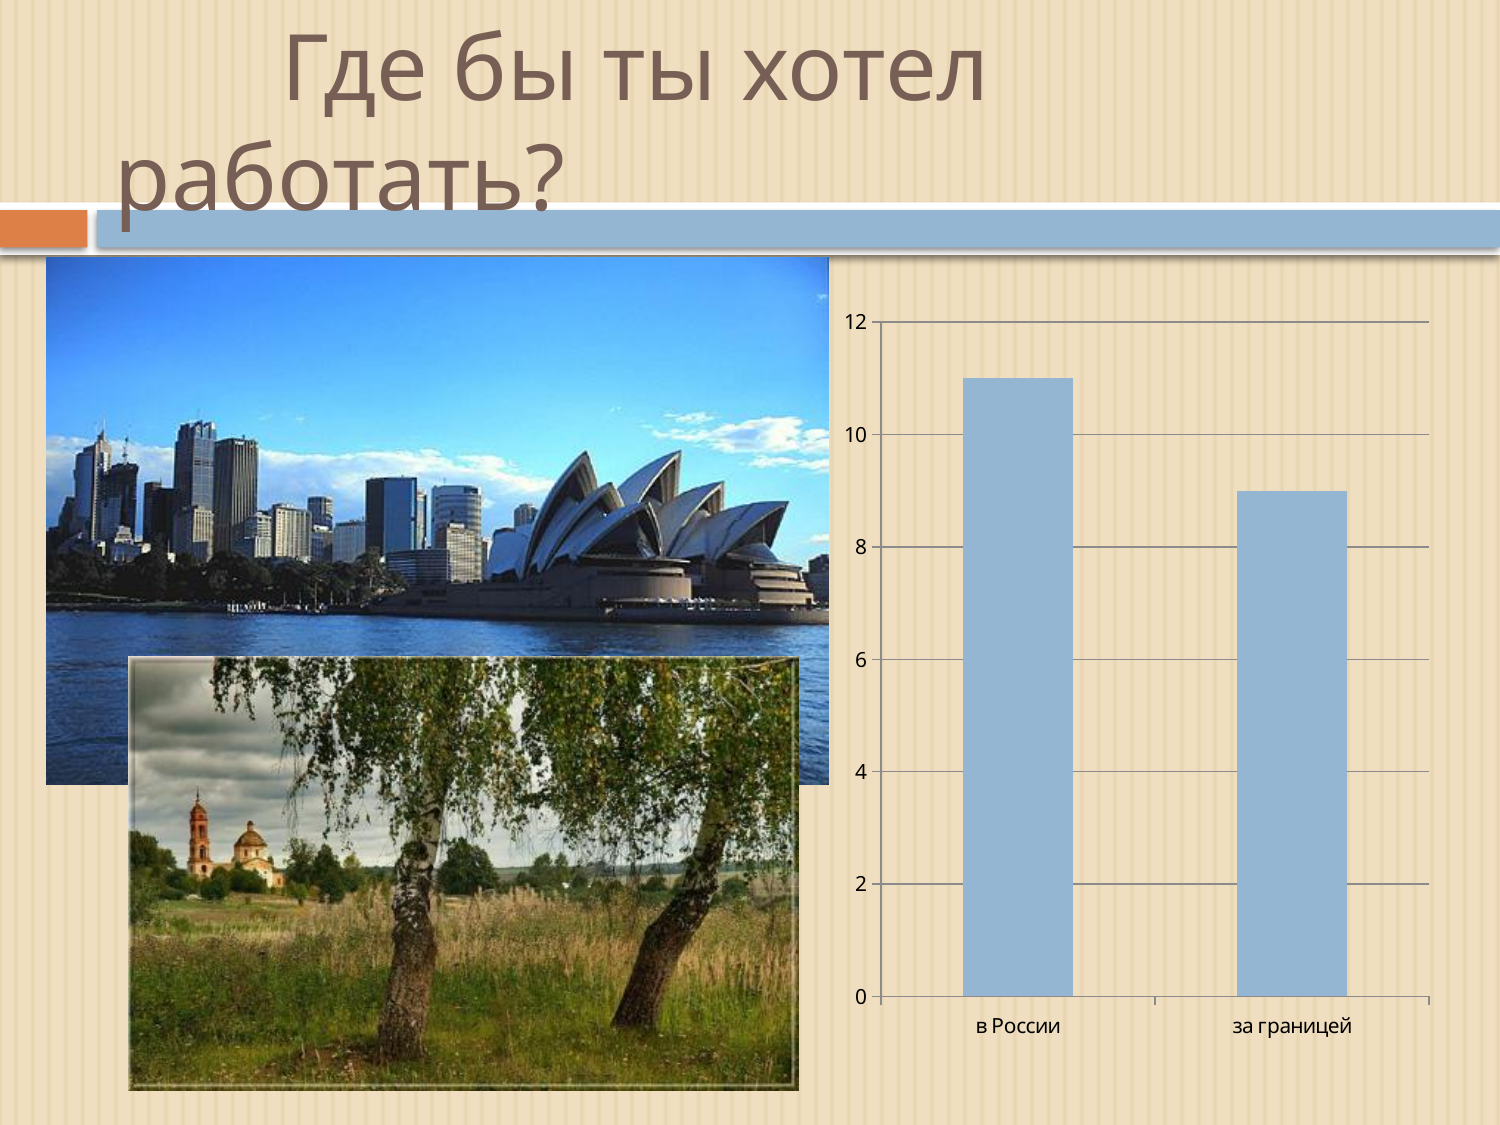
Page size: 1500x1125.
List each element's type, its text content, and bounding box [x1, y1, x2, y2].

picture [128, 655, 799, 1091]
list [46, 257, 829, 785]
chart [831, 292, 1442, 1055]
title Где бы ты хотел работать? [99, 37, 1438, 200]
